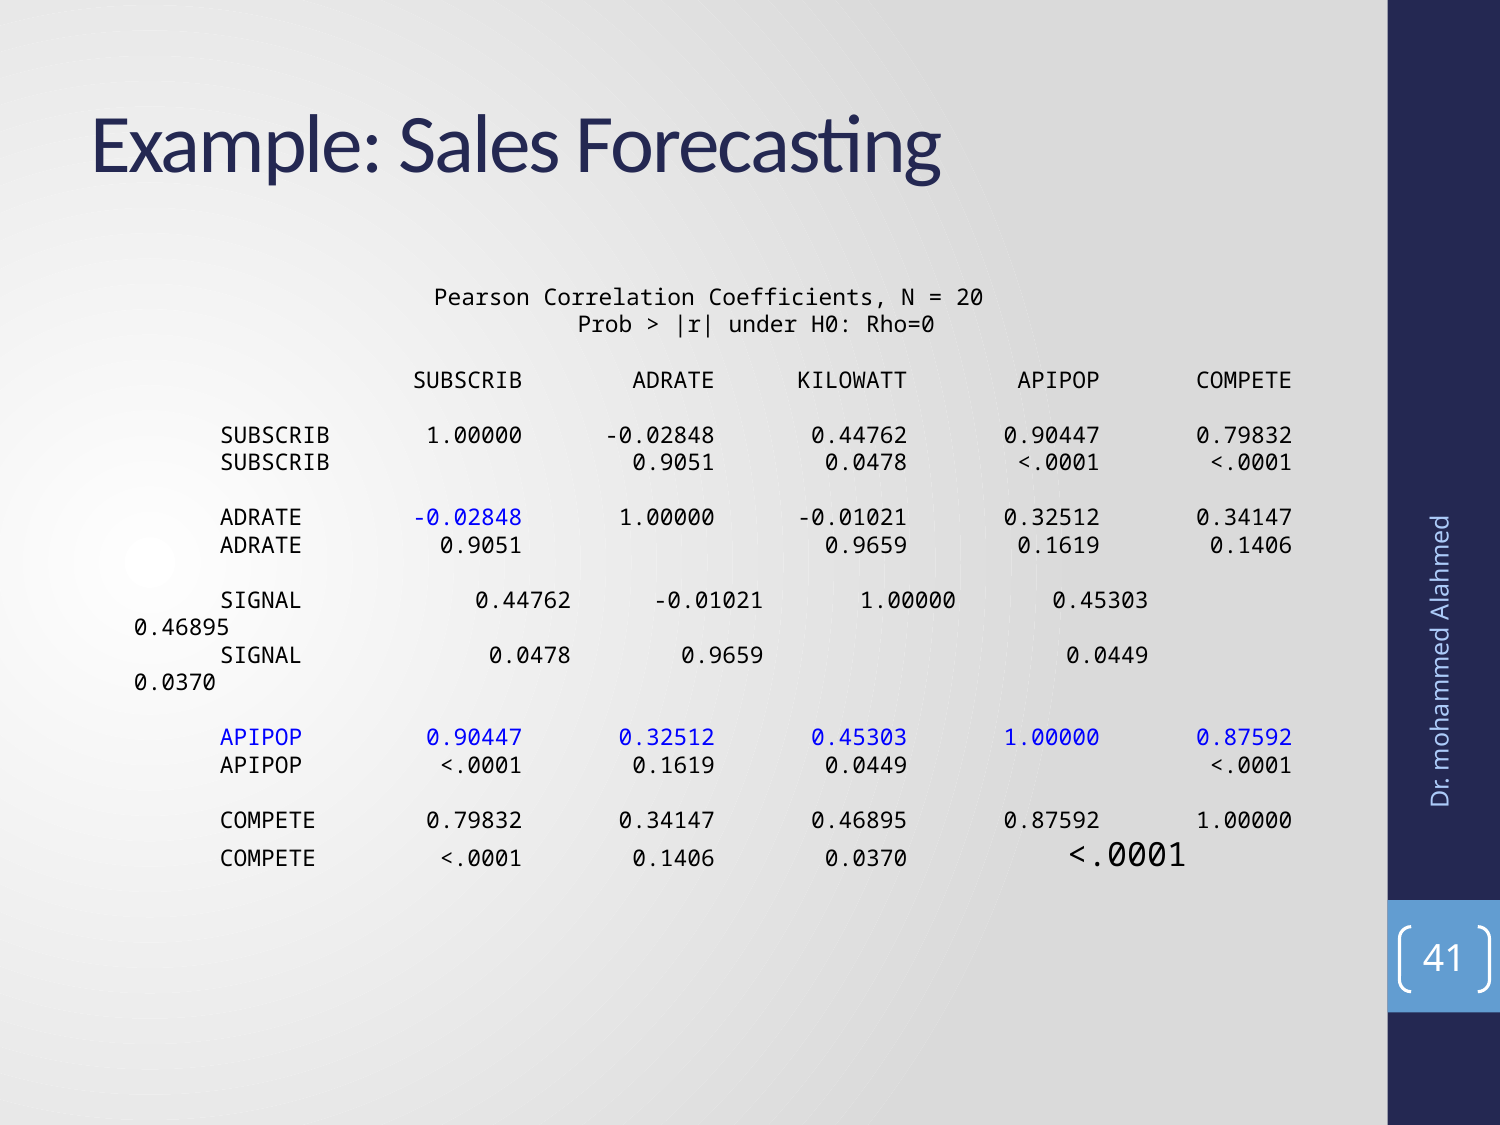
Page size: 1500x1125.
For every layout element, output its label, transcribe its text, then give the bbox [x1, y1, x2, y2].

footer Dr. mohammed Alahmed [1408, 500, 1469, 889]
title Example: Sales Forecasting [75, 45, 1325, 233]
list Pearson Correlation Coefficients, N = 20 Prob > |r| under H0: Rho=0 SUBSCRIB ADRATE KILOWATT APIPOP COMPETE SUBSCRIB 1.00000 -0.02848 0.44762 0.90447 0.79832 SUBSCRIB 0.9051 0.0478 <.0001 <.0001 ADRATE -0.02848 1.00000 -0.01021 0.32512 0.34147 ADRATE 0.9051 0.9659 0.1619 0.1406 SIGNAL 0.44762 -0.01021 1.00000 0.45303 0.46895 SIGNAL 0.0478 0.9659 0.0449 0.0370 APIPOP 0.90447 0.32512 0.45303 1.00000 0.87592 APIPOP <.0001 0.1619 0.0449 <.0001 COMPETE 0.79832 0.34147 0.46895 0.87592 1.00000 COMPETE <.0001 0.1406 0.0370 <.0001 [62, 275, 1313, 1063]
slide_number 41 [1397, 925, 1492, 994]
